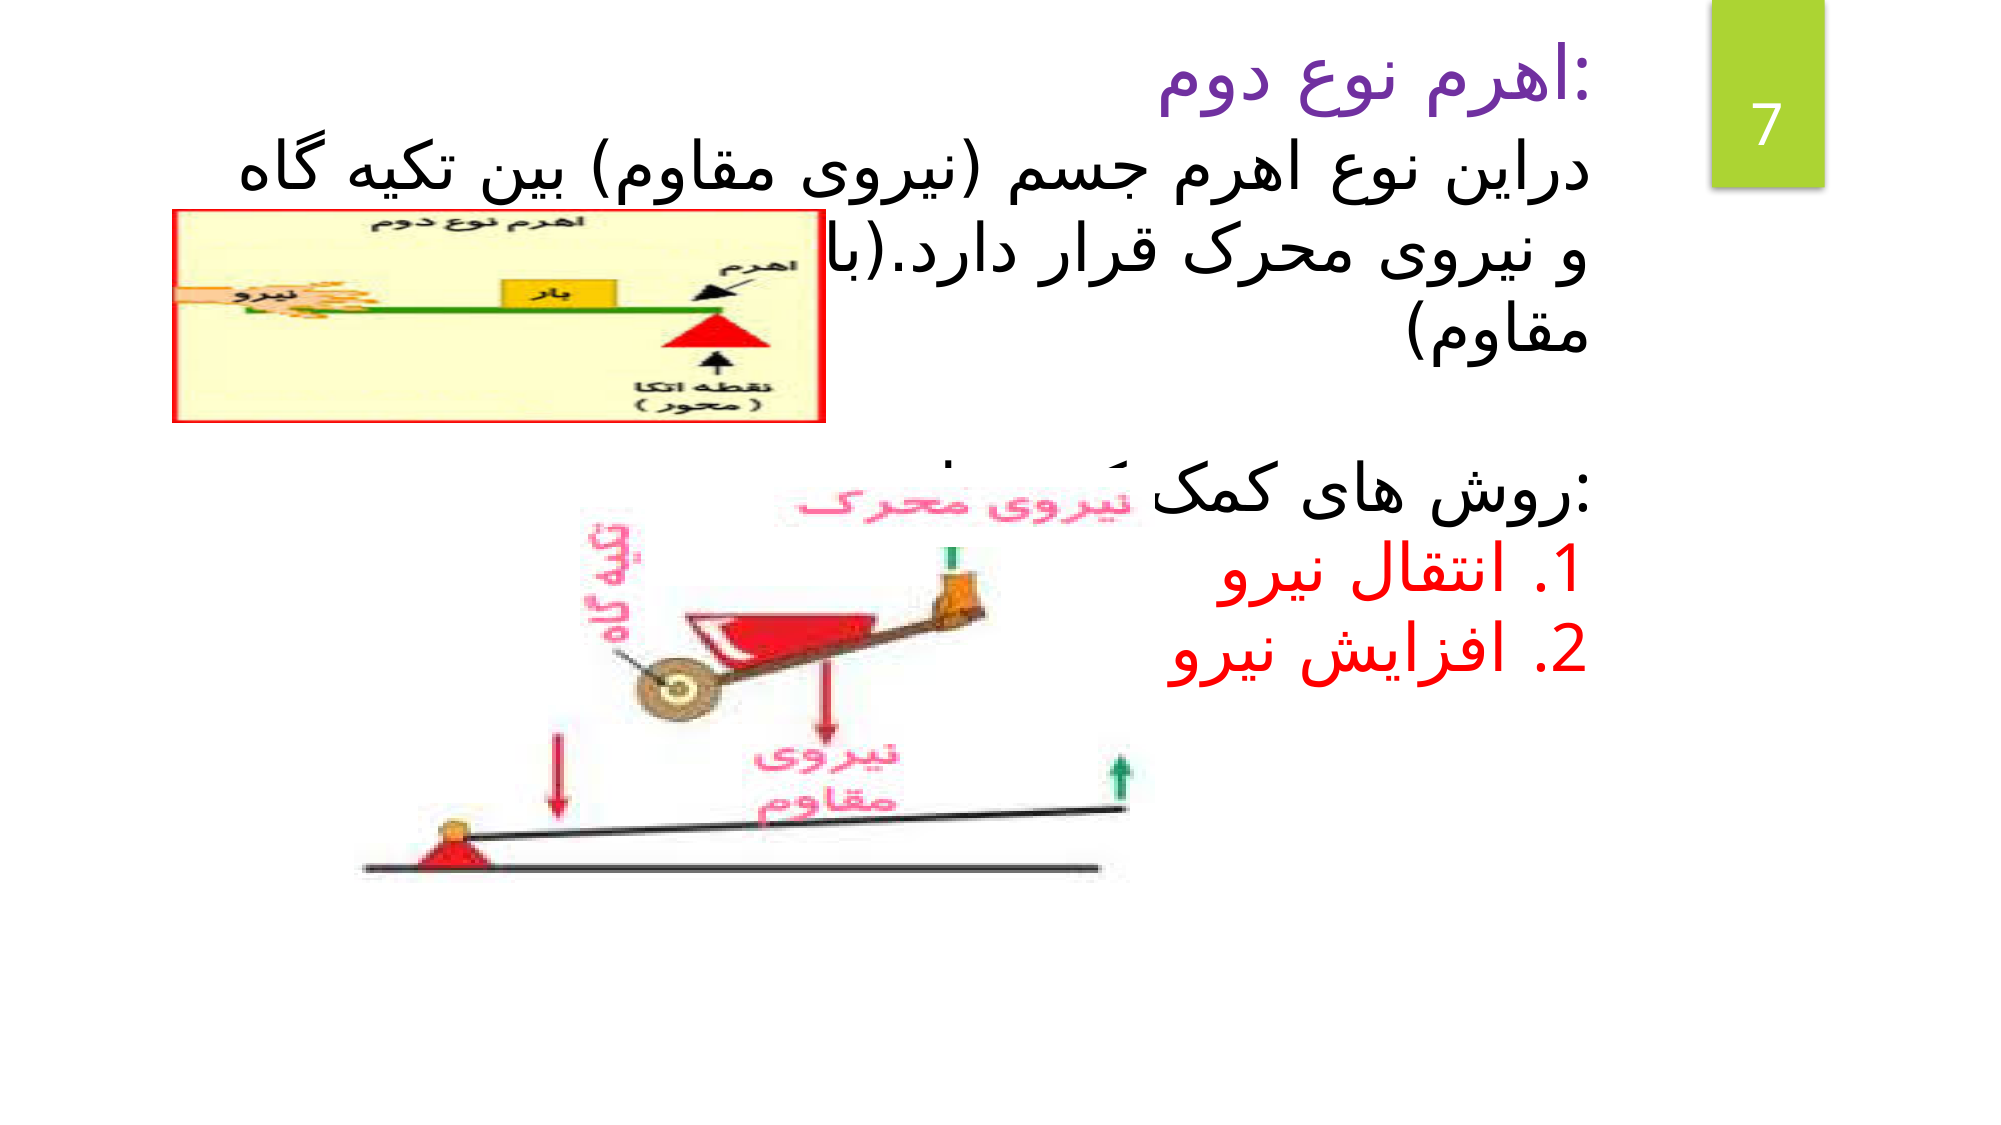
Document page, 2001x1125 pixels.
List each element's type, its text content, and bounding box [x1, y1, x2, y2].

picture [172, 209, 827, 423]
picture [354, 468, 1155, 884]
slide_number 7 [1698, 48, 1836, 175]
text_box اهرم نوع دوم: دراین نوع اهرم جسم (نیروی مقاوم) بین تکیه گاه و نیروی محرک قرار دارد.(بازوی محرک >بازوی مقاوم) روش های کمک کردن اهرم نوع دوم: انتقال نیرو افزایش نیرو [172, 17, 1608, 998]
